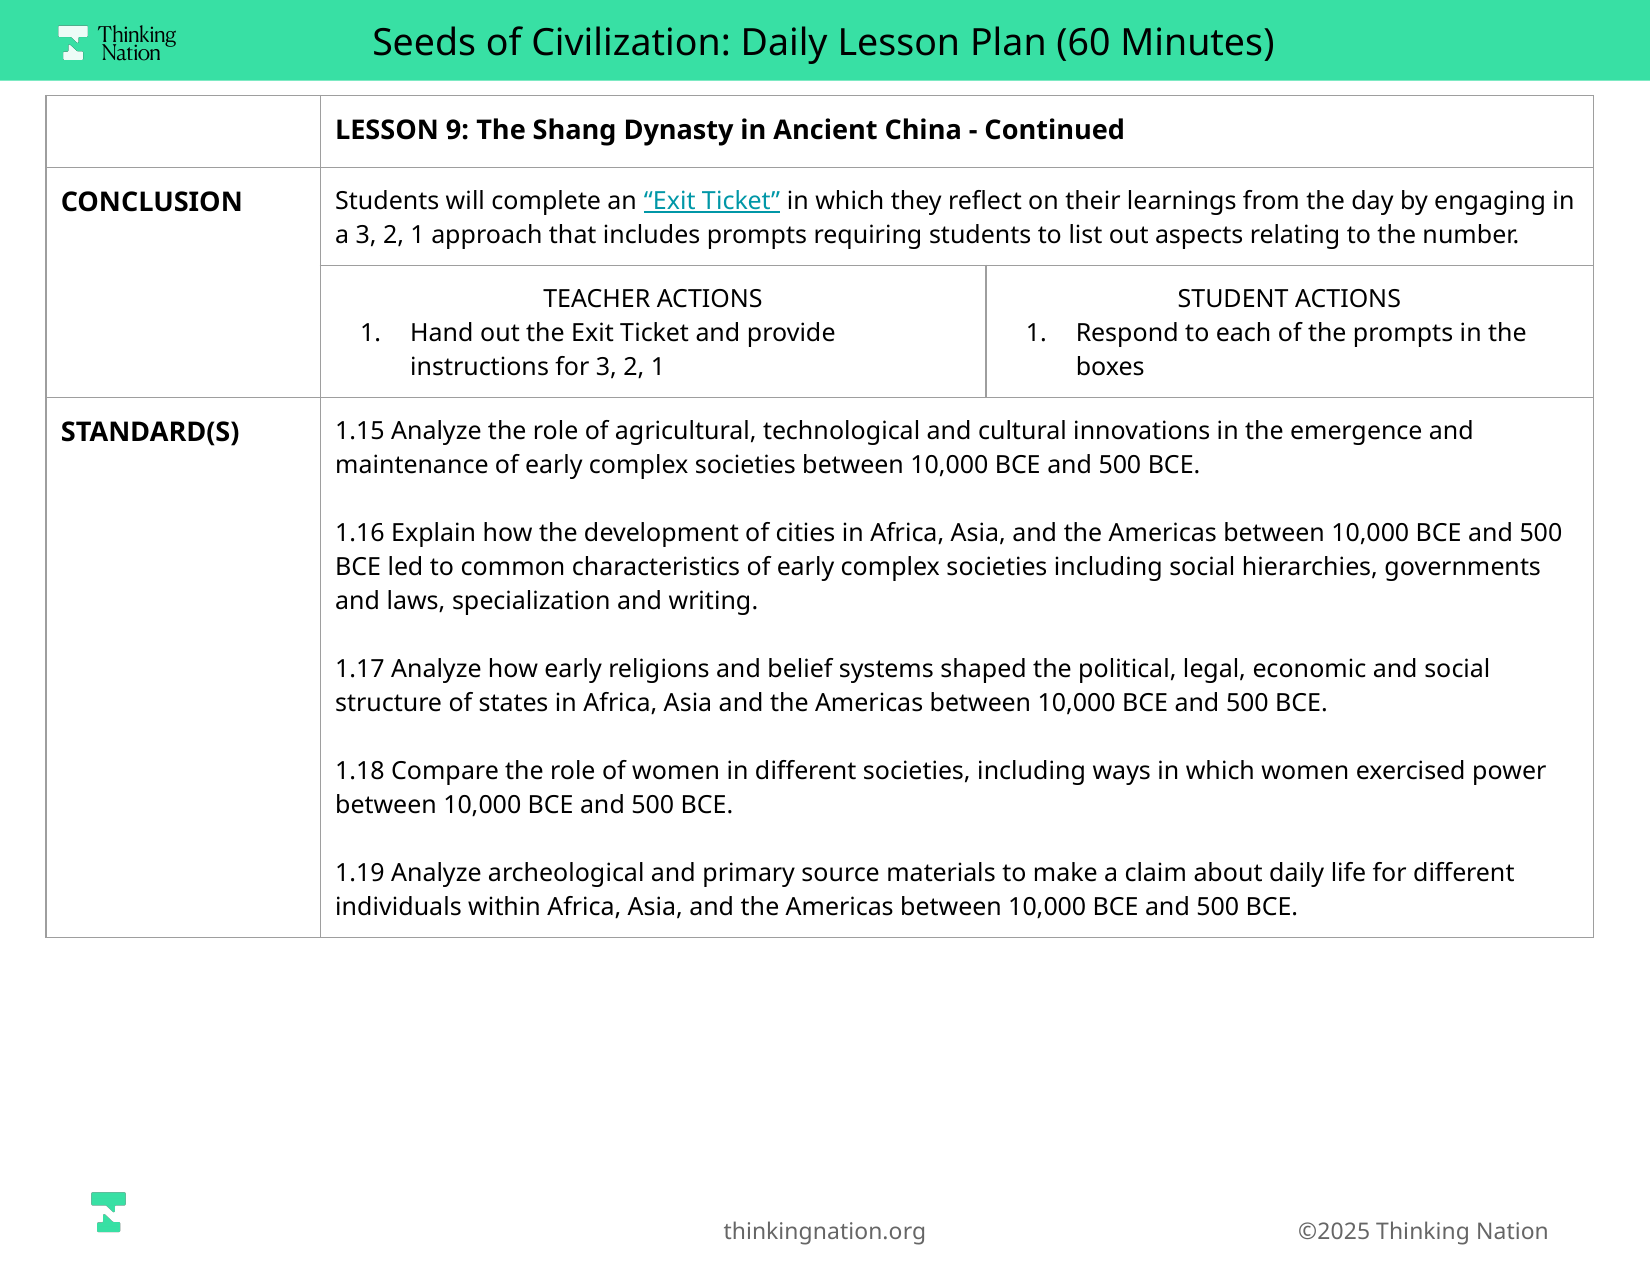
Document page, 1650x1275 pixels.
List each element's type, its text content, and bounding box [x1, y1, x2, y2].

table_cell STANDARD(S) [47, 398, 320, 937]
text_box ©2025 Thinking Nation [1174, 1200, 1566, 1240]
table_cell STUDENT ACTIONS Respond to each of the prompts in the boxes [987, 266, 1593, 397]
text_box Seeds of Civilization: Daily Lesson Plan (60 Minutes) [0, 0, 1650, 81]
picture [45, 14, 180, 85]
table_header [47, 96, 320, 167]
table_cell CONCLUSION [47, 168, 320, 397]
table_cell 1.15 Analyze the role of agricultural, technological and cultural innovations in the emergence and maintenance of early complex societies between 10,000 BCE and 500 BCE. 1.16 Explain how the development of cities in Africa, Asia, and the Americas between 10,000 BCE and 500 BCE led to common characteristics of early complex societies including social hierarchies, governments and laws, specialization and writing. 1.17 Analyze how early religions and belief systems shaped the political, legal, economic and social structure of states in Africa, Asia and the Americas between 10,000 BCE and 500 BCE. 1.18 Compare the role of women in different societies, including ways in which women exercised power between 10,000 BCE and 500 BCE. 1.19 Analyze archeological and primary source materials to make a claim about daily life for different individuals within Africa, Asia, and the Americas between 10,000 BCE and 500 BCE. [321, 398, 1593, 937]
picture [80, 1184, 136, 1240]
table_cell TEACHER ACTIONS Hand out the Exit Ticket and provide instructions for 3, 2, 1 [321, 266, 985, 397]
text_box thinkingnation.org [629, 1200, 1021, 1240]
table_header LESSON 9: The Shang Dynasty in Ancient China - Continued [321, 96, 1593, 167]
table_cell Students will complete an “Exit Ticket” in which they reflect on their learnings from the day by engaging in a 3, 2, 1 approach that includes prompts requiring students to list out aspects relating to the number. [321, 168, 1593, 265]
